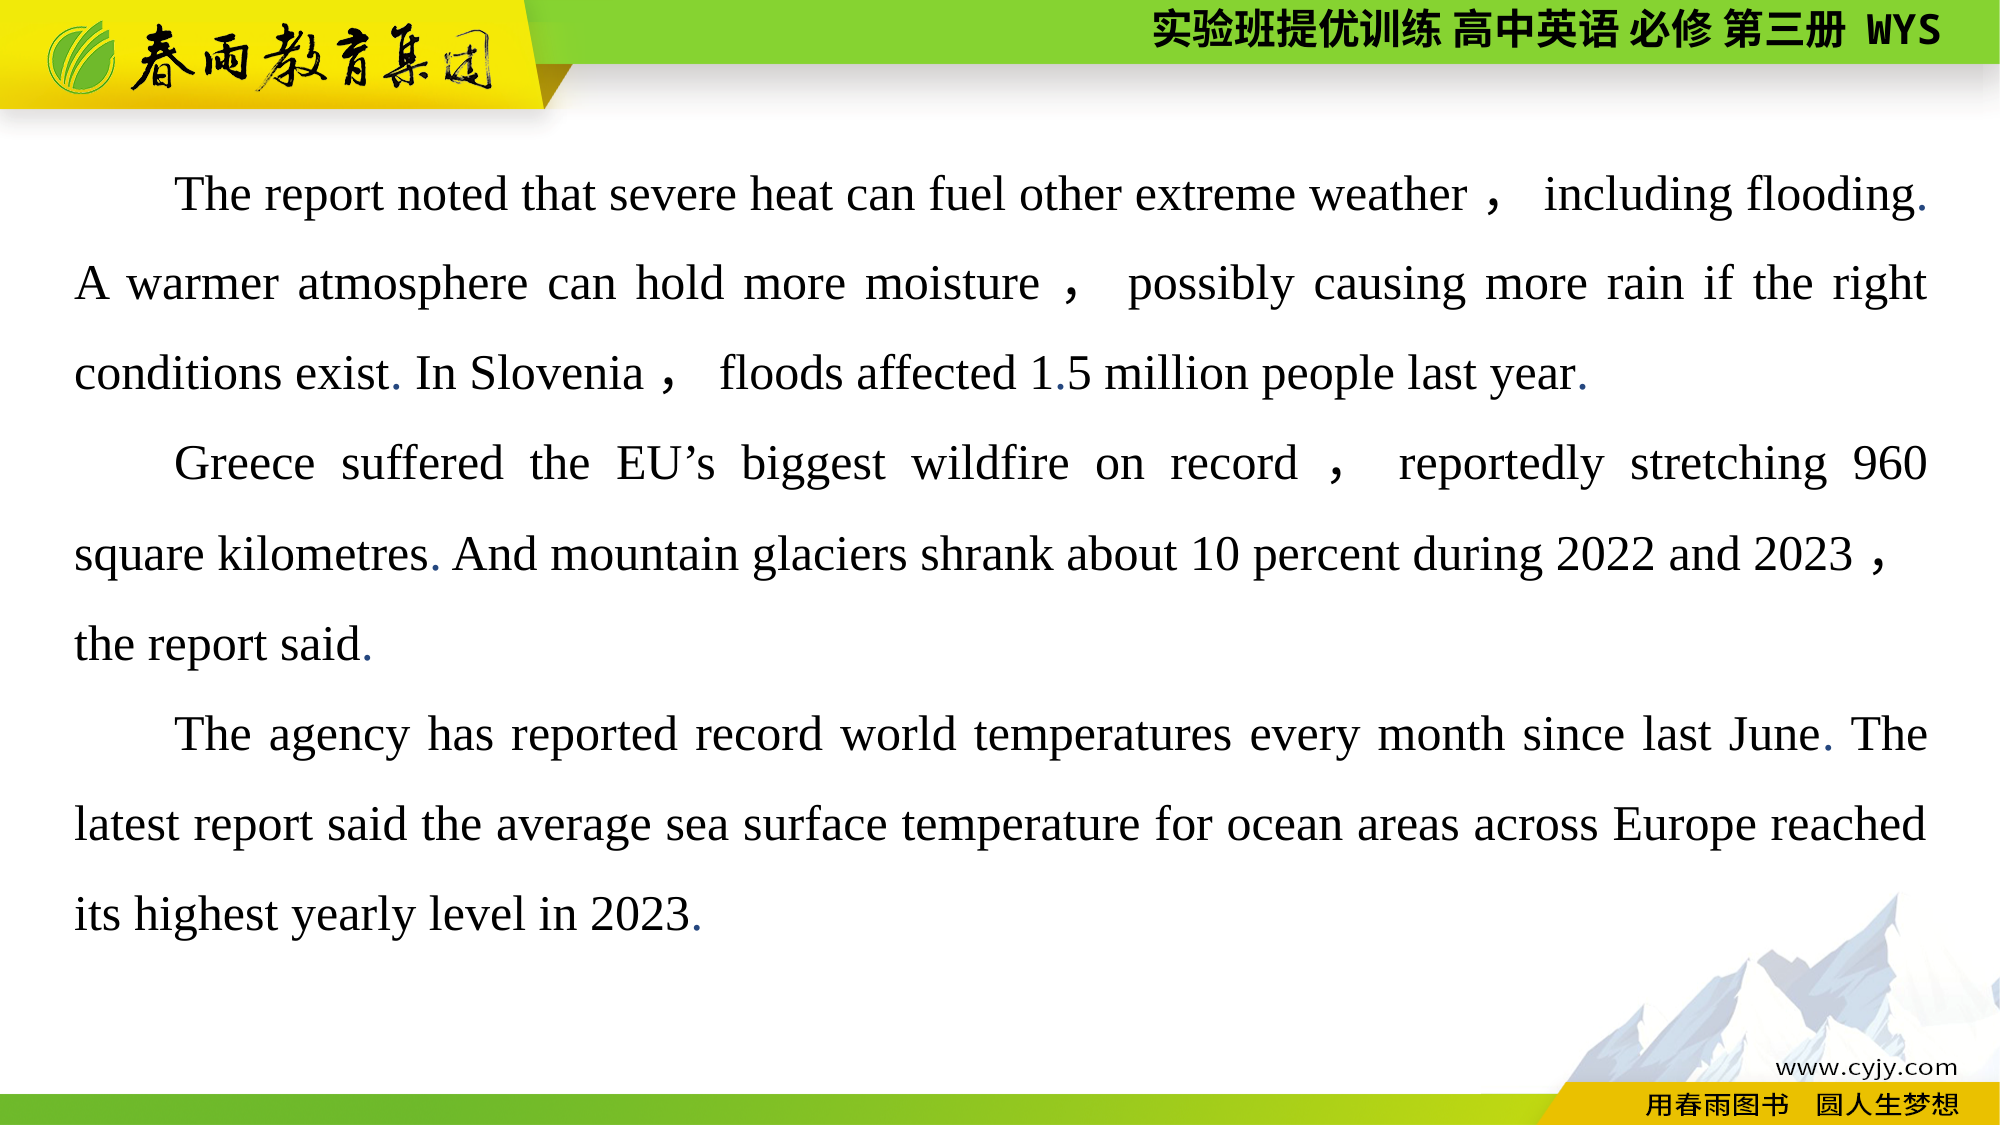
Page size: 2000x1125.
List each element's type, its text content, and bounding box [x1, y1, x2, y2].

list The report noted that severe heat can fuel other extreme weather，including flooding. A warmer atmosphere can hold more moisture，possibly causing more rain if the right conditions exist. In Slovenia，floods affected 1.5 million people last year. Greece suffered the EU’s biggest wildfire on record，reportedly stretching 960 square kilometres. And mountain glaciers shrank about 10 percent during 2022 and 2023，the report said. The agency has reported record world temperatures every month since last June. The latest report said the average sea surface temperature for ocean areas across Europe reached its highest yearly level in 2023. [59, 122, 1944, 945]
picture [0, 0, 2000, 1125]
